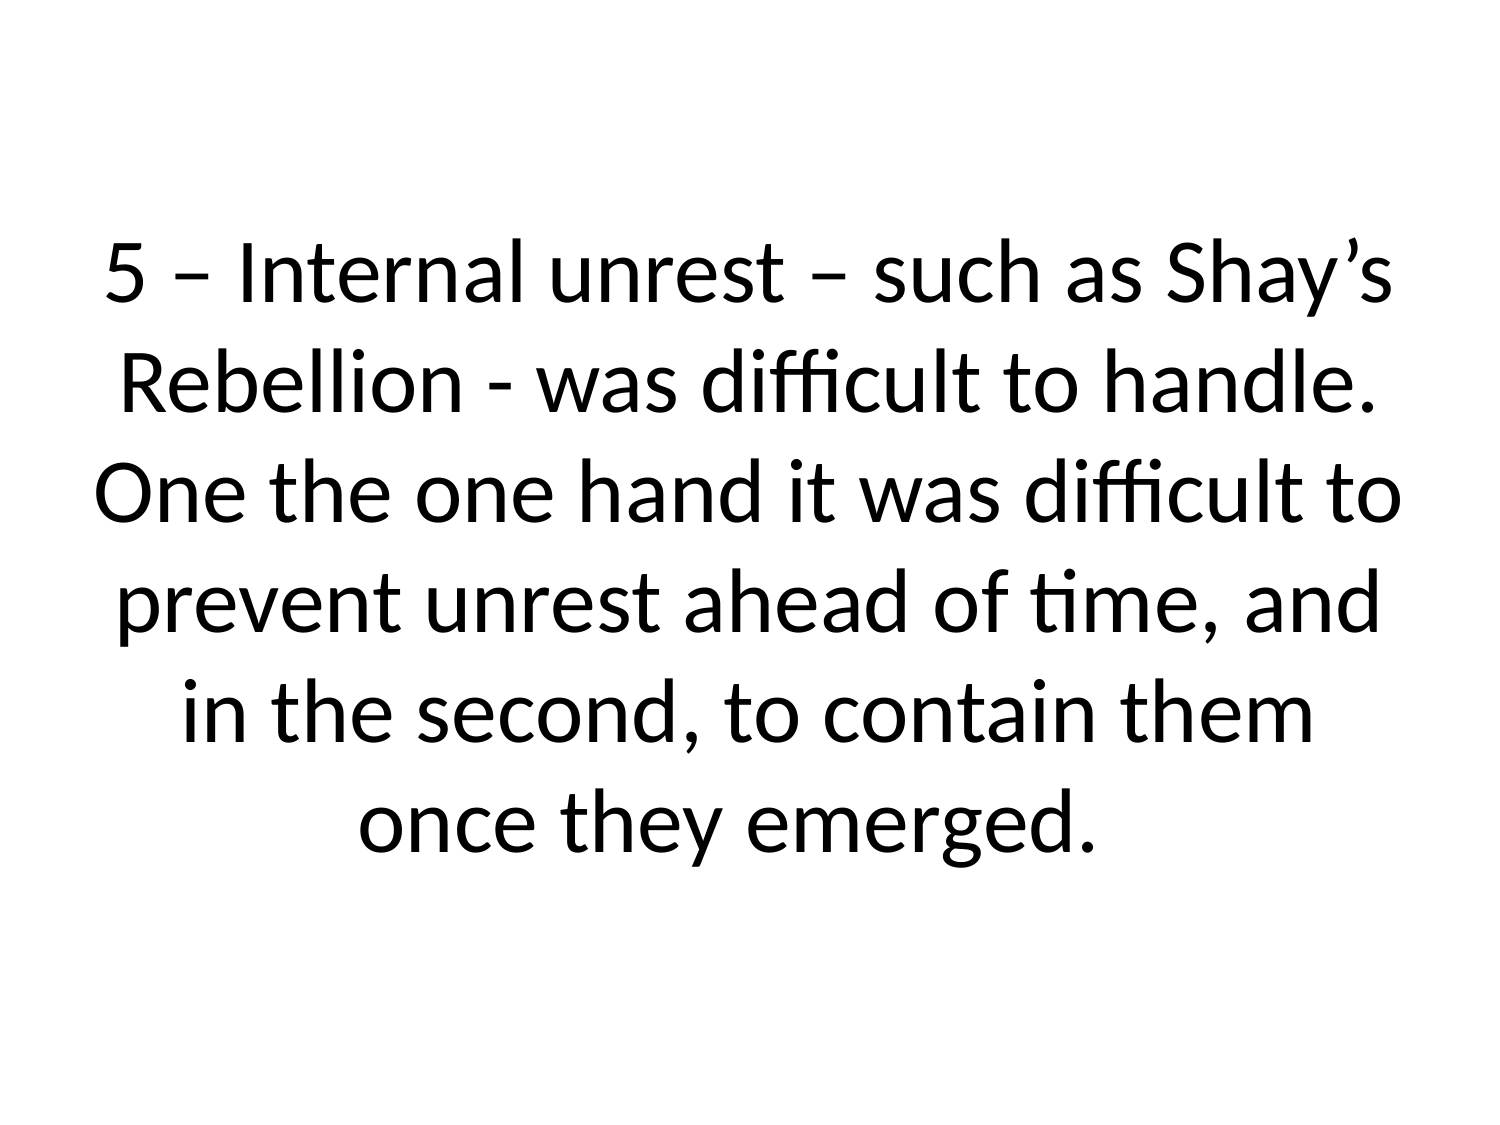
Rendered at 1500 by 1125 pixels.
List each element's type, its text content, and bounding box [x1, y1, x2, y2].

title 5 – Internal unrest – such as Shay’s Rebellion - was difficult to handle. One the one hand it was difficult to prevent unrest ahead of time, and in the second, to contain them once they emerged. [75, 45, 1425, 1038]
